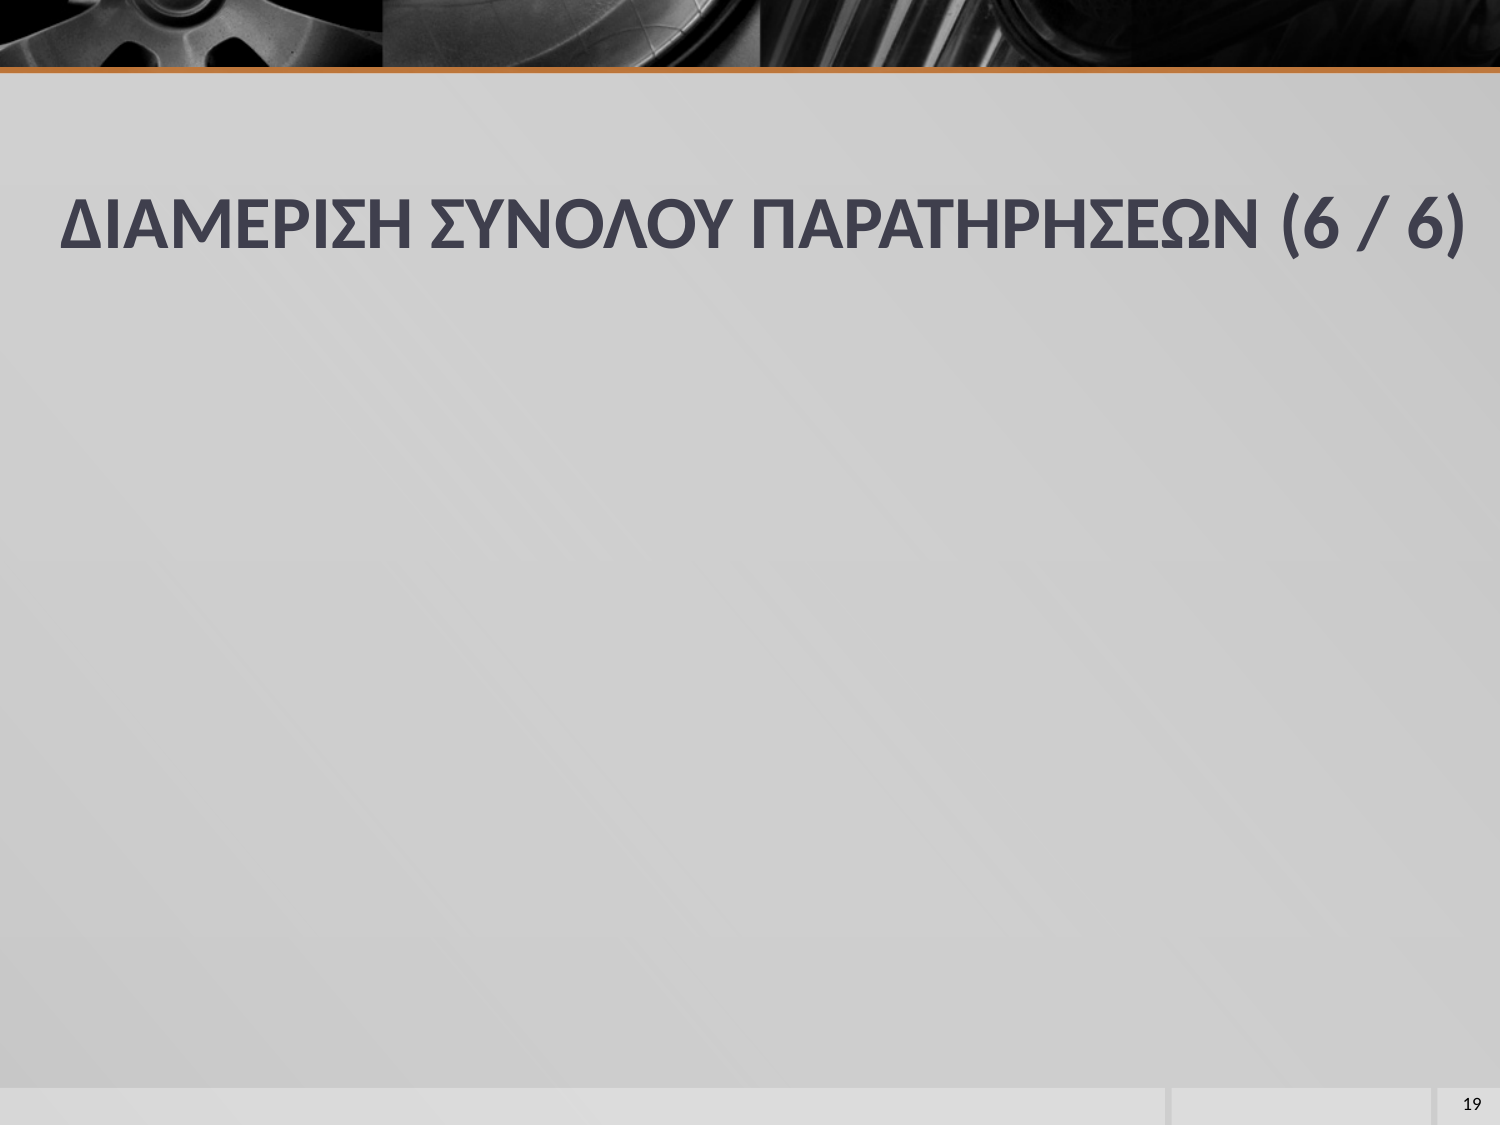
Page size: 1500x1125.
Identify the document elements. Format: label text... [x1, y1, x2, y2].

picture [0, 0, 1500, 67]
title ΔΙΑΜΕΡΙΣΗ ΣΥΝΟΛΟΥ ΠΑΡΑΤΗΡΗΣΕΩΝ (6 / 6) [41, 125, 1471, 313]
slide_number 19 [1434, 1084, 1497, 1122]
